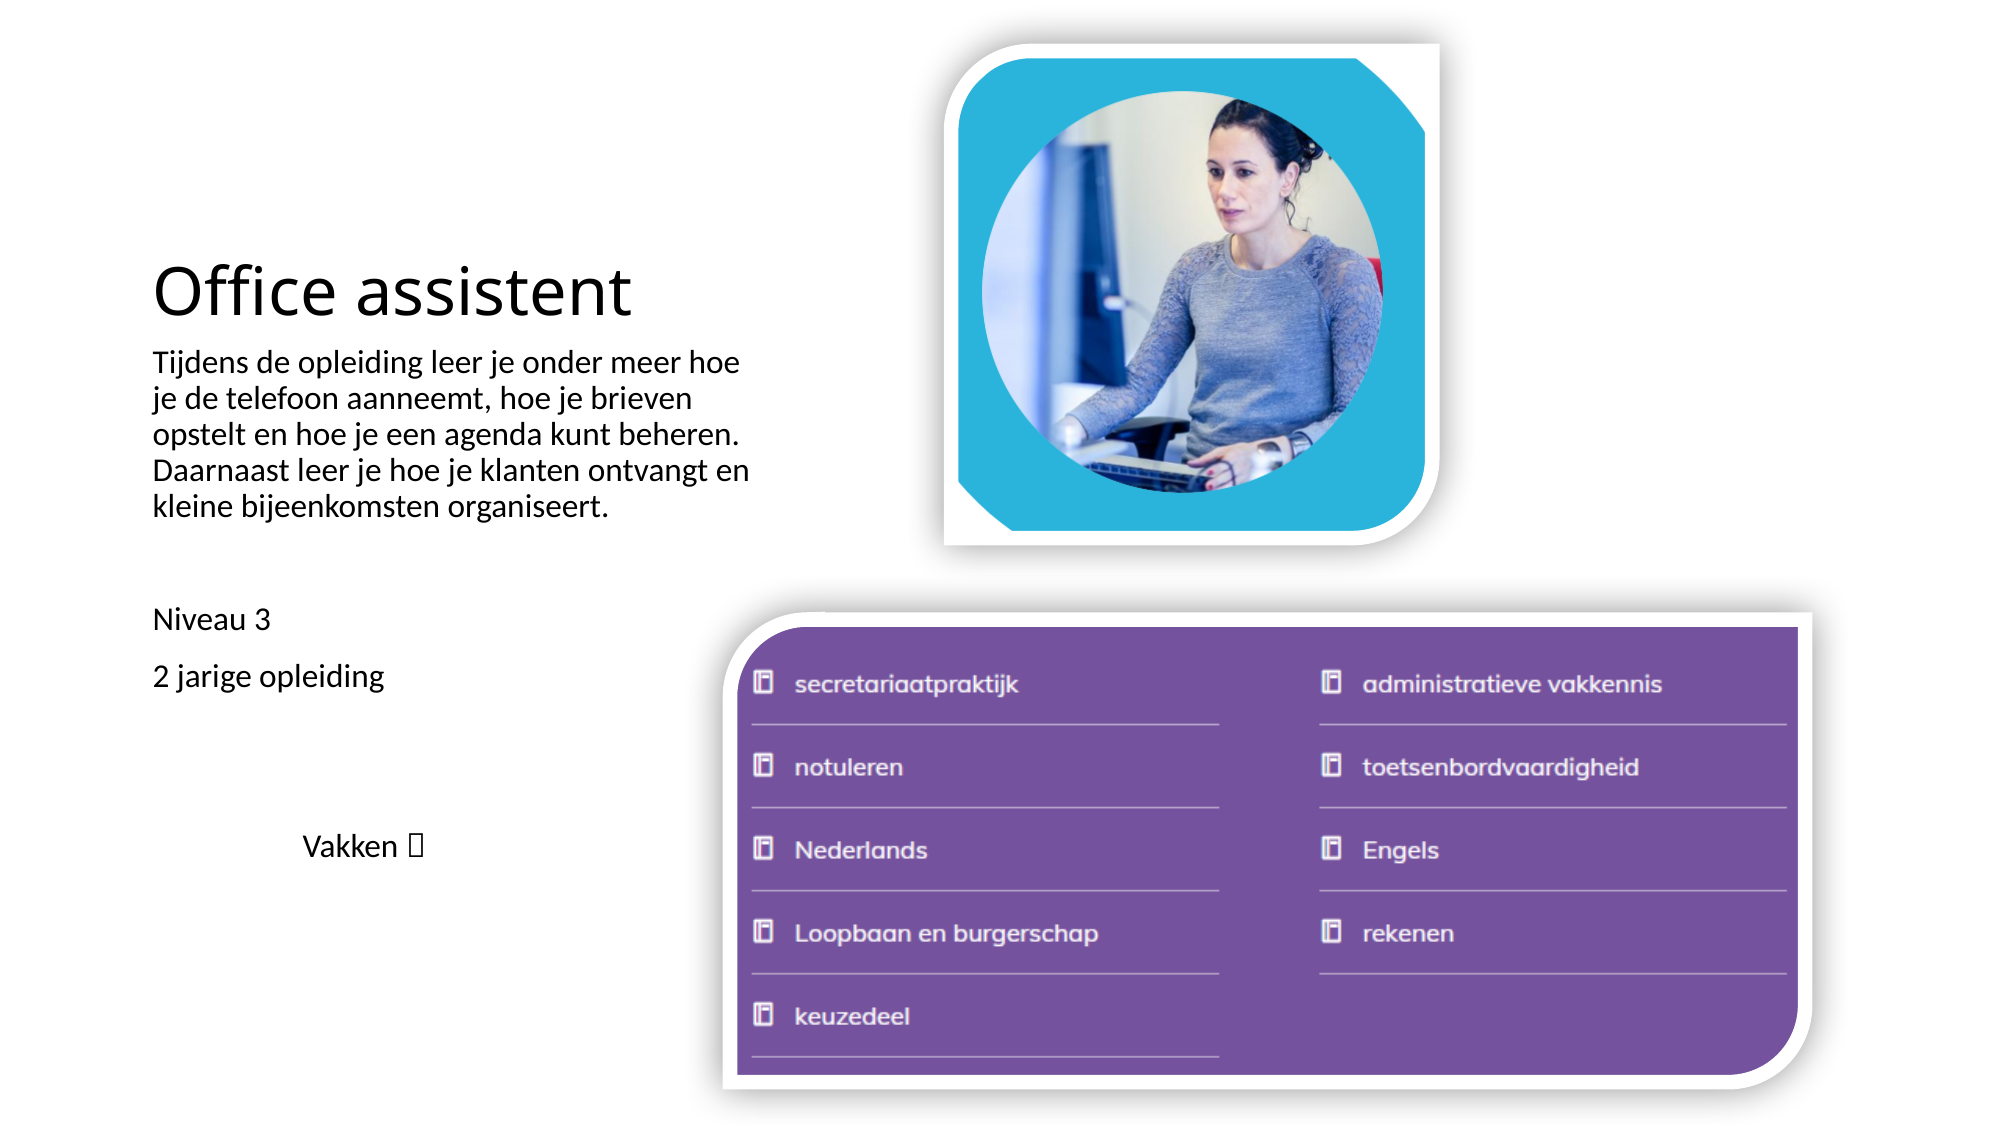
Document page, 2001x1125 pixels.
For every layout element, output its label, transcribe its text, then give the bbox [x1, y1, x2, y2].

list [951, 50, 1433, 539]
picture [729, 619, 1806, 1083]
title Office assistent [137, 75, 783, 337]
list Tijdens de opleiding leer je onder meer hoe je de telefoon aanneemt, hoe je brieven opstelt en hoe je een agenda kunt beheren. Daarnaast leer je hoe je klanten ontvangt en kleine bijeenkomsten organiseert. Niveau 3 2 jarige opleiding Vakken  [137, 337, 783, 963]
